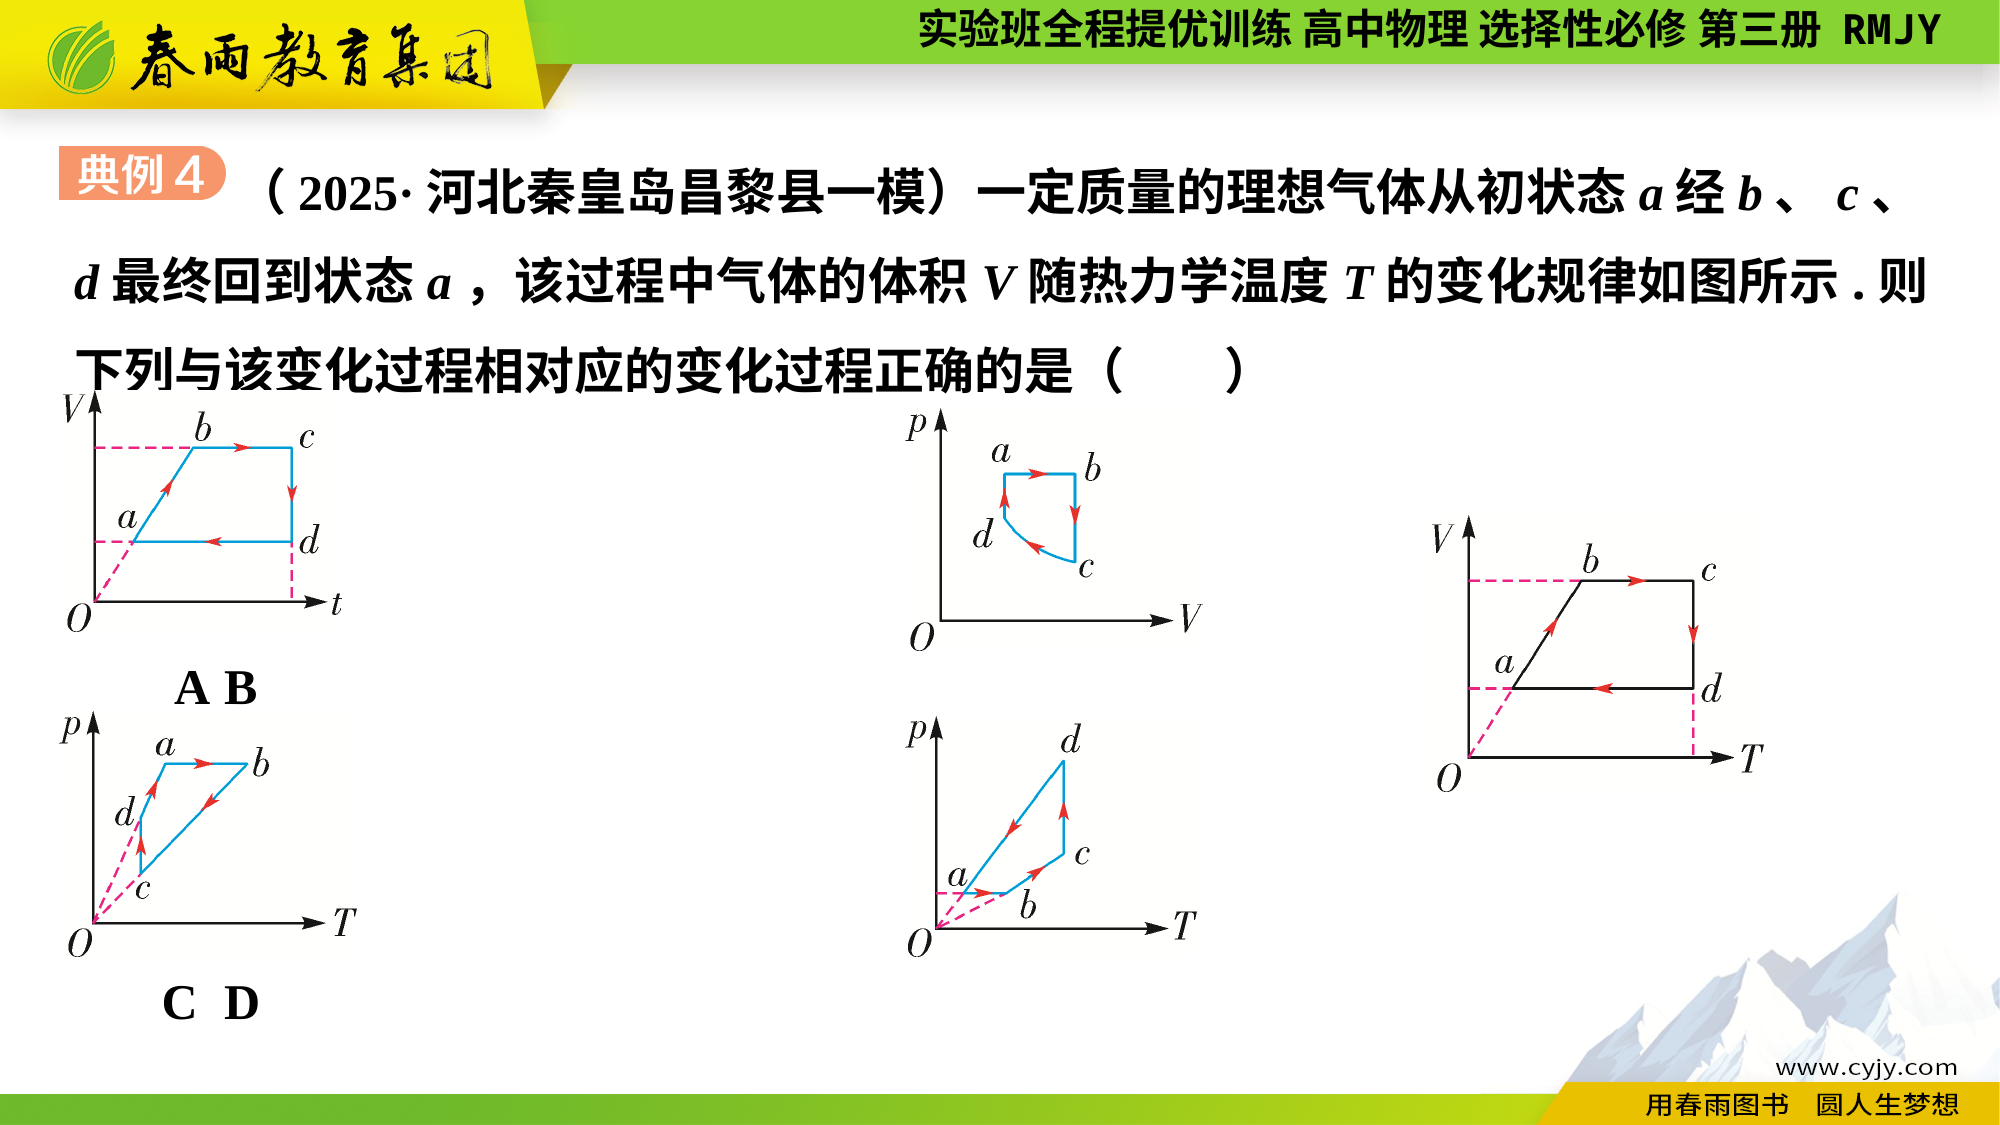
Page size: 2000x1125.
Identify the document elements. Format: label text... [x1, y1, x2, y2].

picture [0, 0, 2000, 1125]
list （2025·河北秦皇岛昌黎县一模）一定质量的理想气体从初状态a经b、c、d最终回到状态a，该过程中气体的体积V随热力学温度T的变化规律如图所示.则下列与该变化过程相对应的变化过程正确的是（ ） A B C D [59, 122, 1944, 1036]
